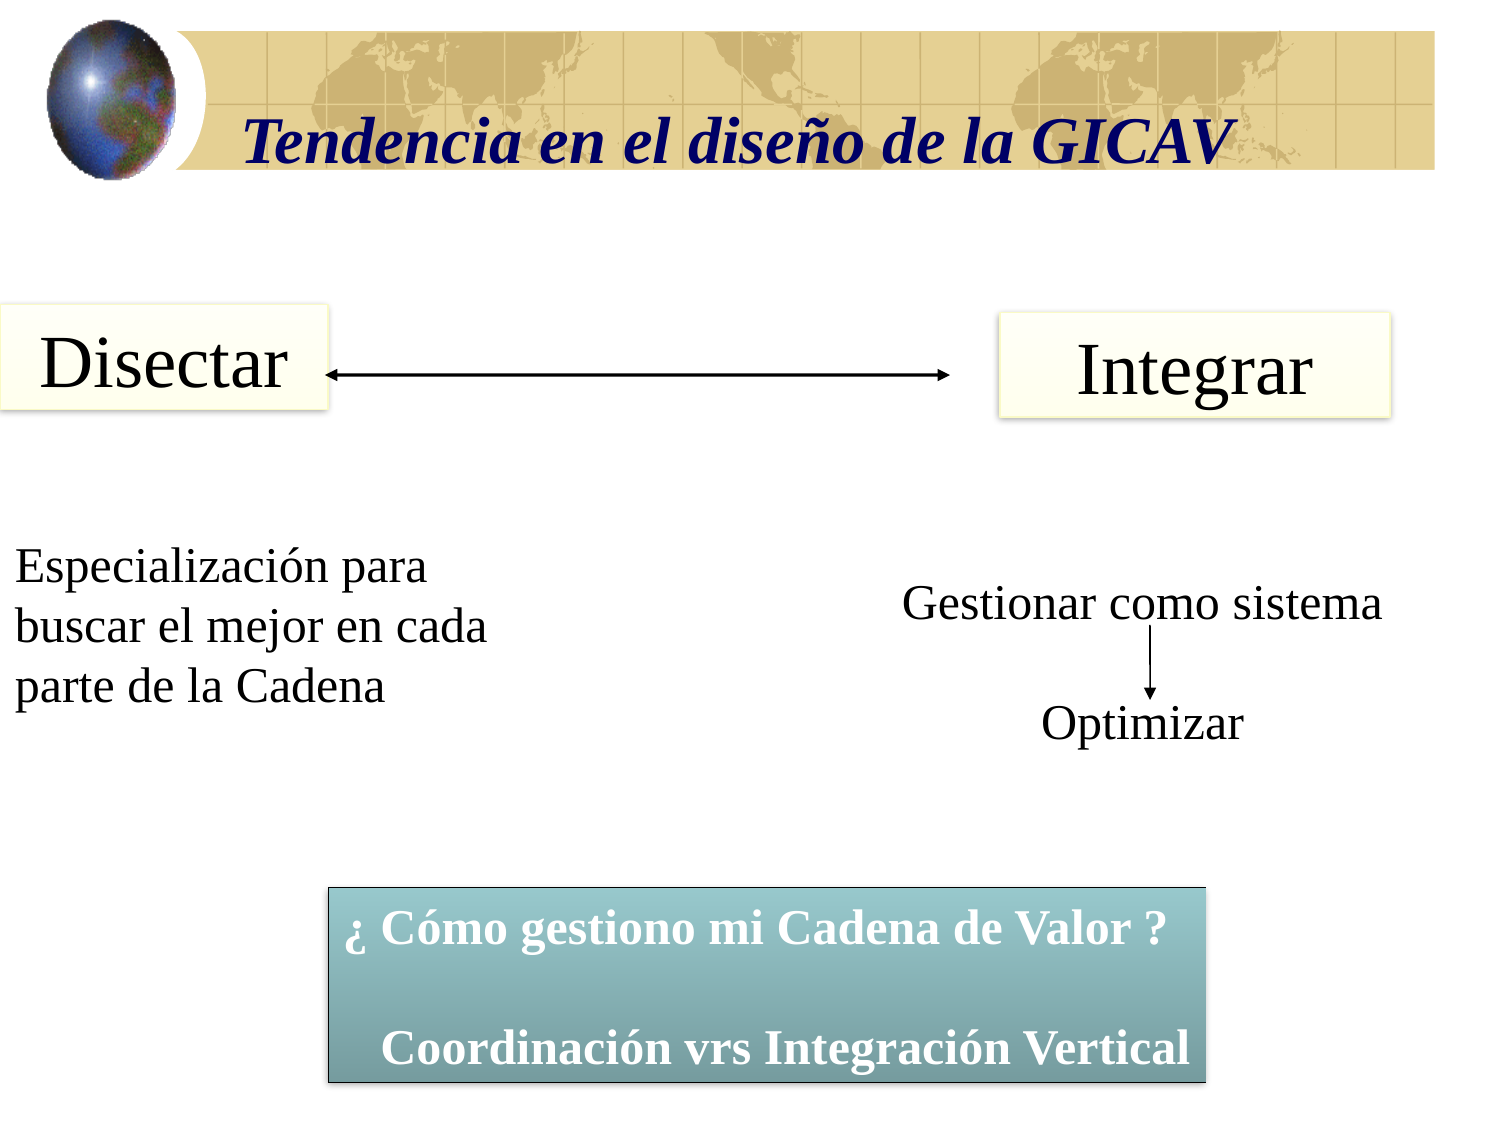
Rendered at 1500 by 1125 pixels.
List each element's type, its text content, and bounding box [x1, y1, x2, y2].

text_box [1143, 624, 1157, 700]
text_box ¿ Cómo gestiono mi Cadena de Valor ? Coordinación vrs Integración Vertical [328, 887, 1206, 1083]
text_box Disectar [0, 304, 329, 410]
text_box [324, 368, 950, 382]
text_box Integrar [999, 312, 1391, 418]
title Tendencia en el diseño de la GICAV [224, 42, 1500, 231]
text_box Gestionar como sistema Optimizar [887, 562, 1399, 758]
text_box Especialización para buscar el mejor en cada parte de la Cadena [0, 524, 515, 720]
picture [42, 14, 190, 185]
